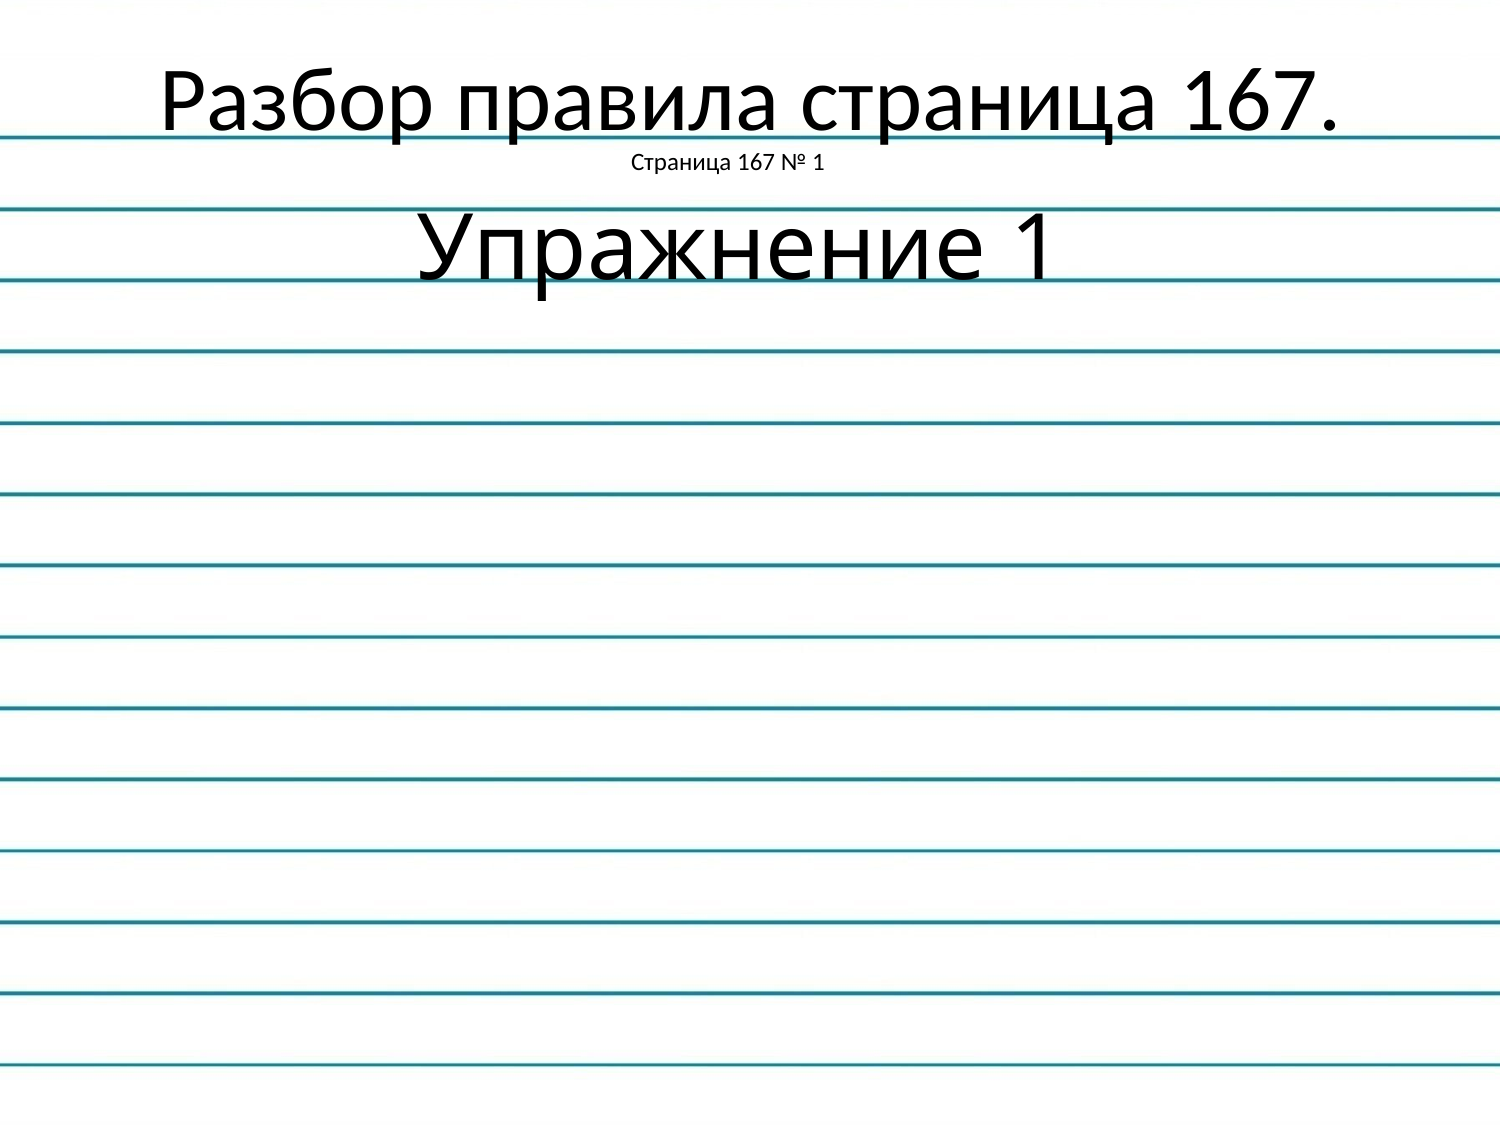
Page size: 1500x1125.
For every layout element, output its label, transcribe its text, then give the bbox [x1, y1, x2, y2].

picture [0, 0, 1500, 1125]
text_box Страница 167 № 1 [53, 66, 1403, 254]
text_box Упражнение 1 [64, 149, 1415, 337]
title Разбор правила страница 167. [76, 0, 1427, 188]
